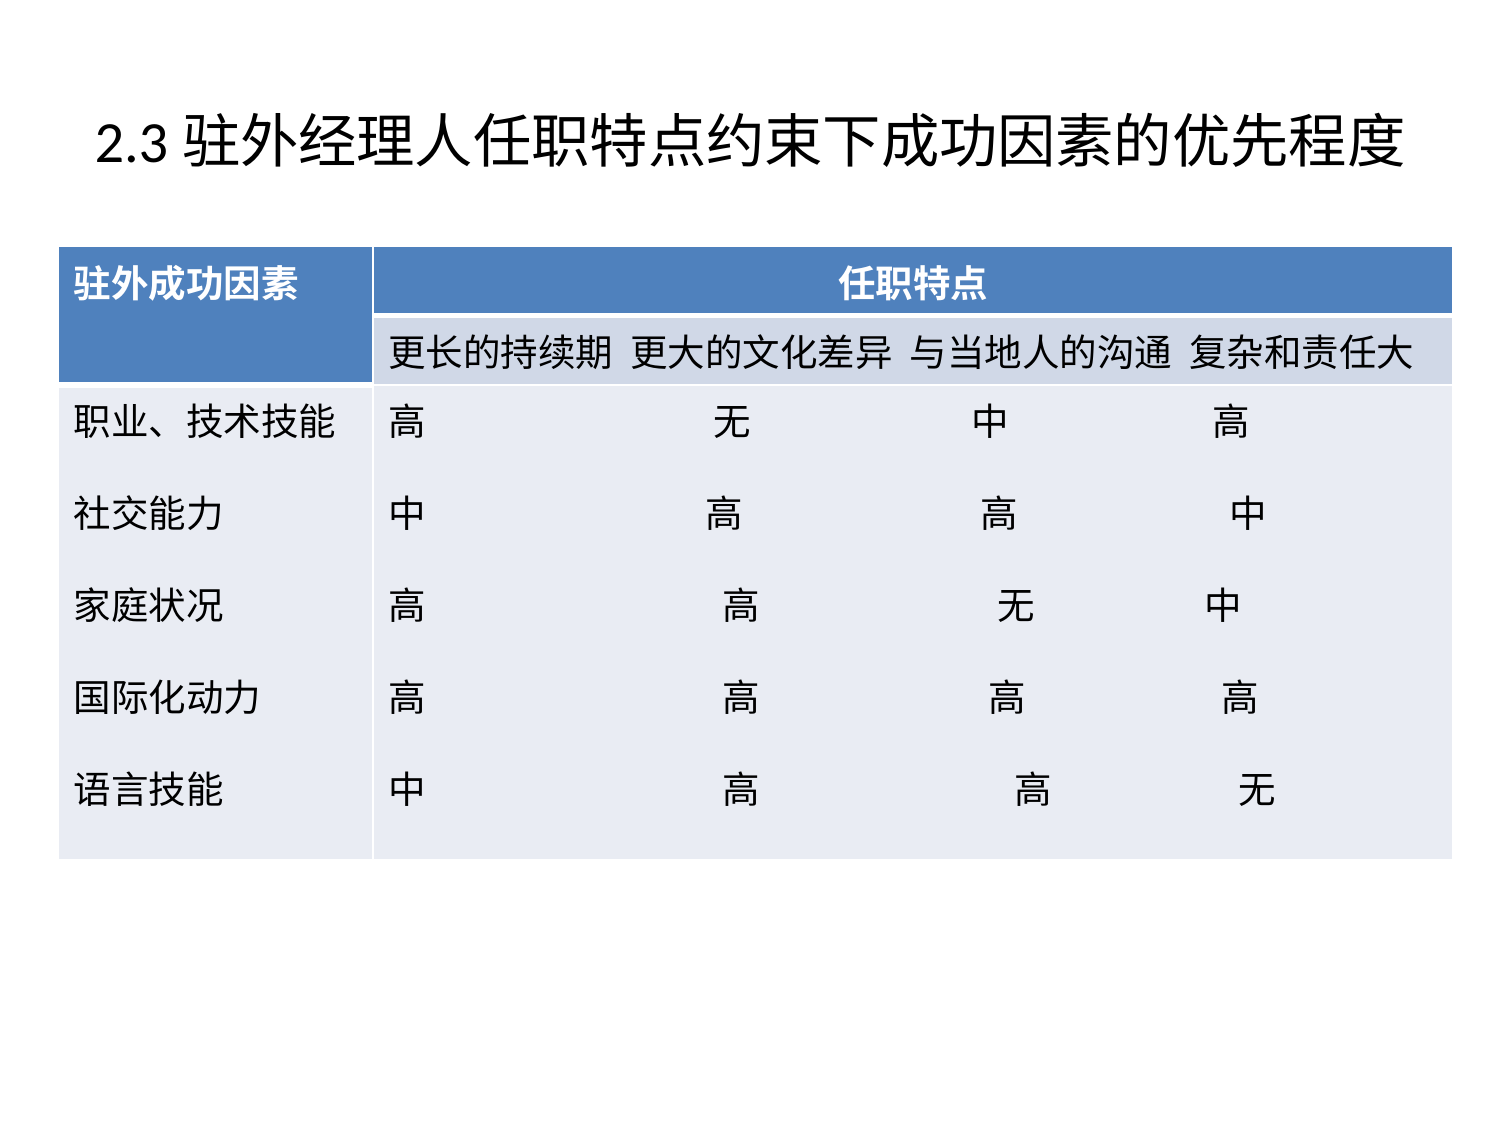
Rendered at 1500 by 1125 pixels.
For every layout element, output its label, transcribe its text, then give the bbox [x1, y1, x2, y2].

table_header 任职特点 [374, 247, 1452, 313]
table_cell 职业、技术技能 社交能力 家庭状况 国际化动力 语言技能 [59, 388, 372, 859]
table_header 驻外成功因素 [59, 247, 372, 382]
table_cell 更长的持续期 更大的文化差异 与当地人的沟通 复杂和责任大 [374, 318, 1452, 384]
title 2.3驻外经理人任职特点约束下成功因素的优先程度 [75, 45, 1425, 233]
table_cell 高 无 中 高 中 高 高 中 高 高 无 中 高 高 高 高 中 高 高 无 [374, 386, 1452, 859]
